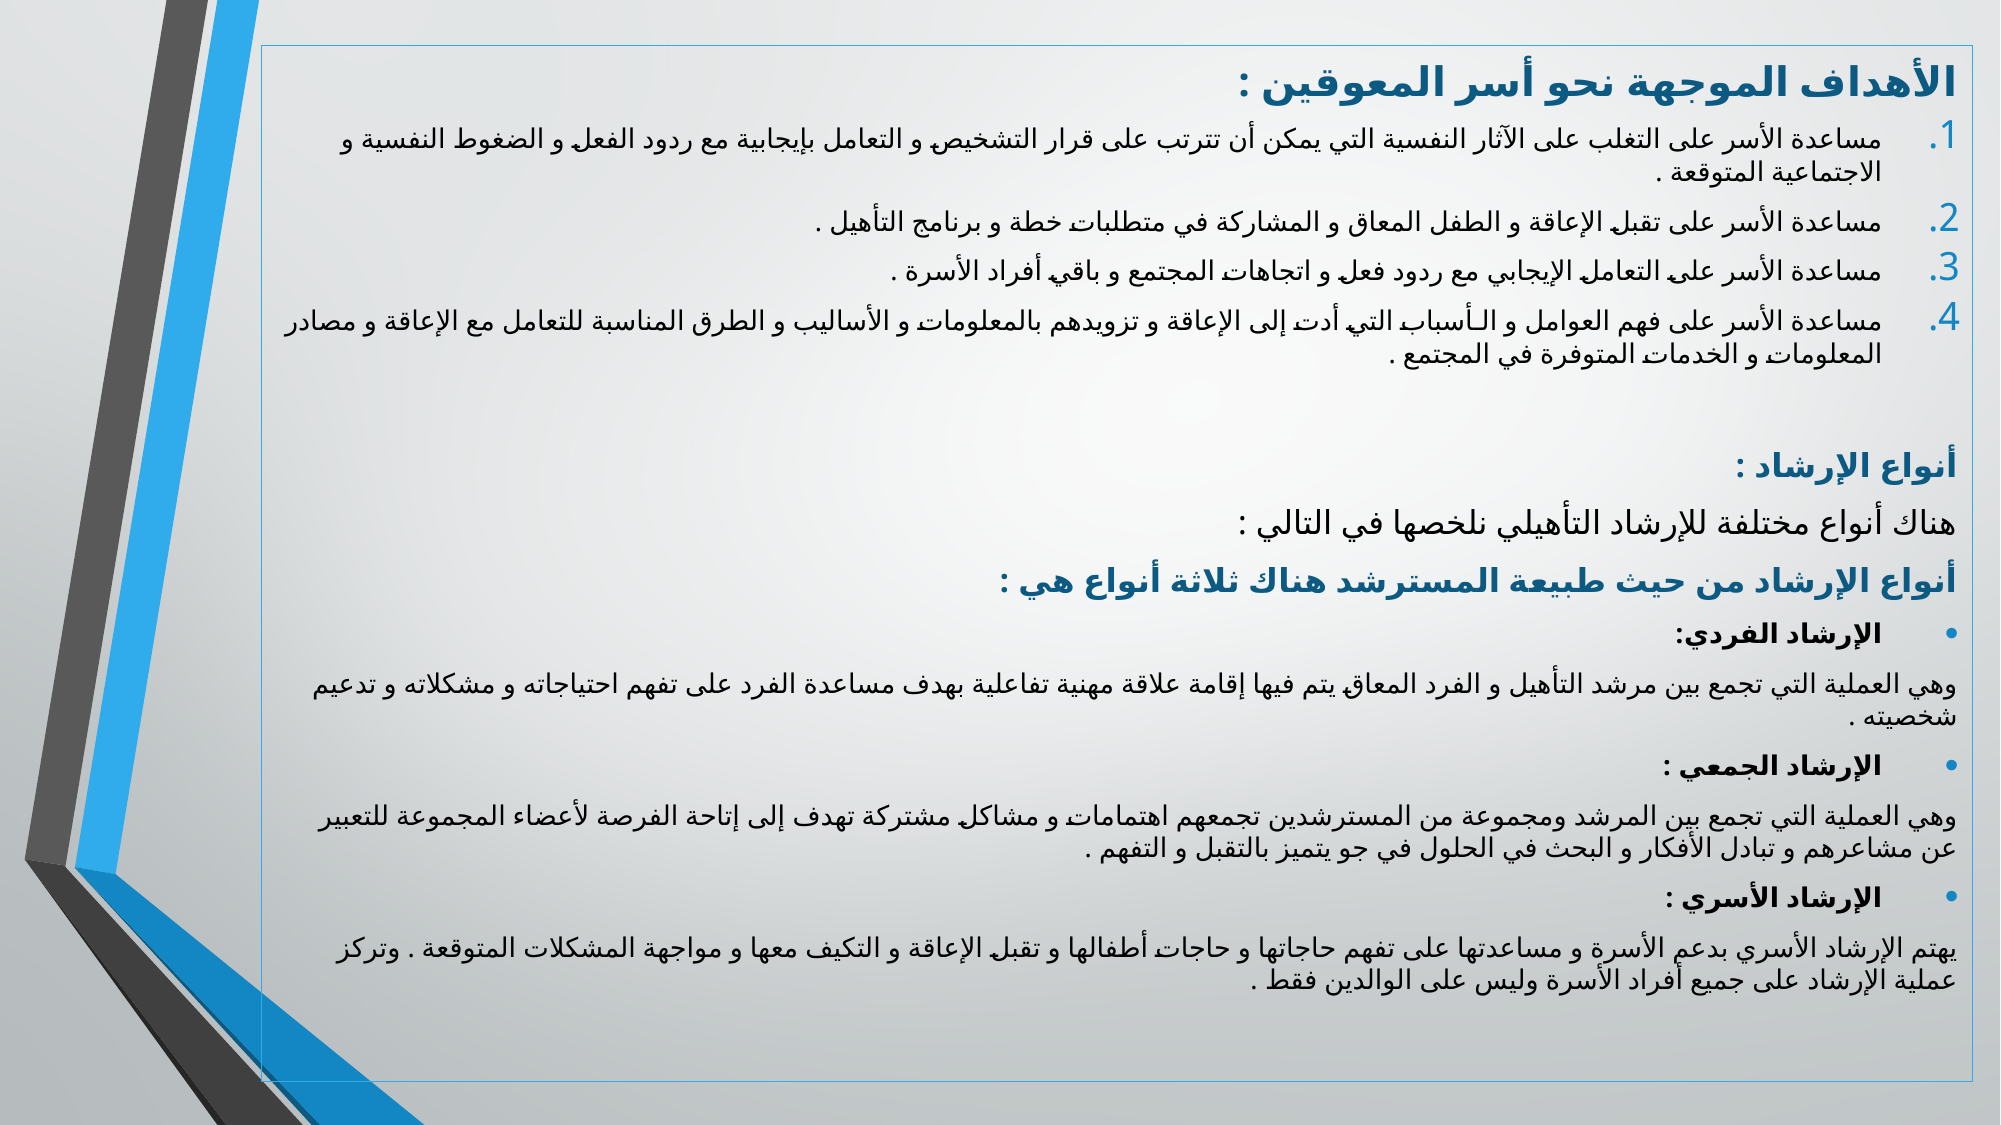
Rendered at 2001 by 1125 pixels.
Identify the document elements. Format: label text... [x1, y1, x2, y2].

list الأهداف الموجهة نحو أسر المعوقين : مساعدة الأسر على التغلب على الآثار النفسية التي يمكن أن تترتب على قرار التشخيص و التعامل بإيجابية مع ردود الفعل و الضغوط النفسية و الاجتماعية المتوقعة . مساعدة الأسر على تقبل الإعاقة و الطفل المعاق و المشاركة في متطلبات خطة و برنامج التأهيل . مساعدة الأسر على التعامل الإيجابي مع ردود فعل و اتجاهات المجتمع و باقي أفراد الأسرة . مساعدة الأسر على فهم العوامل و الـأسباب التي أدت إلى الإعاقة و تزويدهم بالمعلومات و الأساليب و الطرق المناسبة للتعامل مع الإعاقة و مصادر المعلومات و الخدمات المتوفرة في المجتمع . أنواع الإرشاد : هناك أنواع مختلفة للإرشاد التأهيلي نلخصها في التالي : أنواع الإرشاد من حيث طبيعة المسترشد هناك ثلاثة أنواع هي : الإرشاد الفردي: وهي العملية التي تجمع بين مرشد التأهيل و الفرد المعاق يتم فيها إقامة علاقة مهنية تفاعلية بهدف مساعدة الفرد على تفهم احتياجاته و مشكلاته و تدعيم شخصيته . الإرشاد الجمعي : وهي العملية التي تجمع بين المرشد ومجموعة من المسترشدين تجمعهم اهتمامات و مشاكل مشتركة تهدف إلى إتاحة الفرصة لأعضاء المجموعة للتعبير عن مشاعرهم و تبادل الأفكار و البحث في الحلول في جو يتميز بالتقبل و التفهم . الإرشاد الأسري : يهتم الإرشاد الأسري بدعم الأسرة و مساعدتها على تفهم حاجاتها و حاجات أطفالها و تقبل الإعاقة و التكيف معها و مواجهة المشكلات المتوقعة . وتركز عملية الإرشاد على جميع أفراد الأسرة وليس على الوالدين فقط . [261, 45, 1973, 1082]
